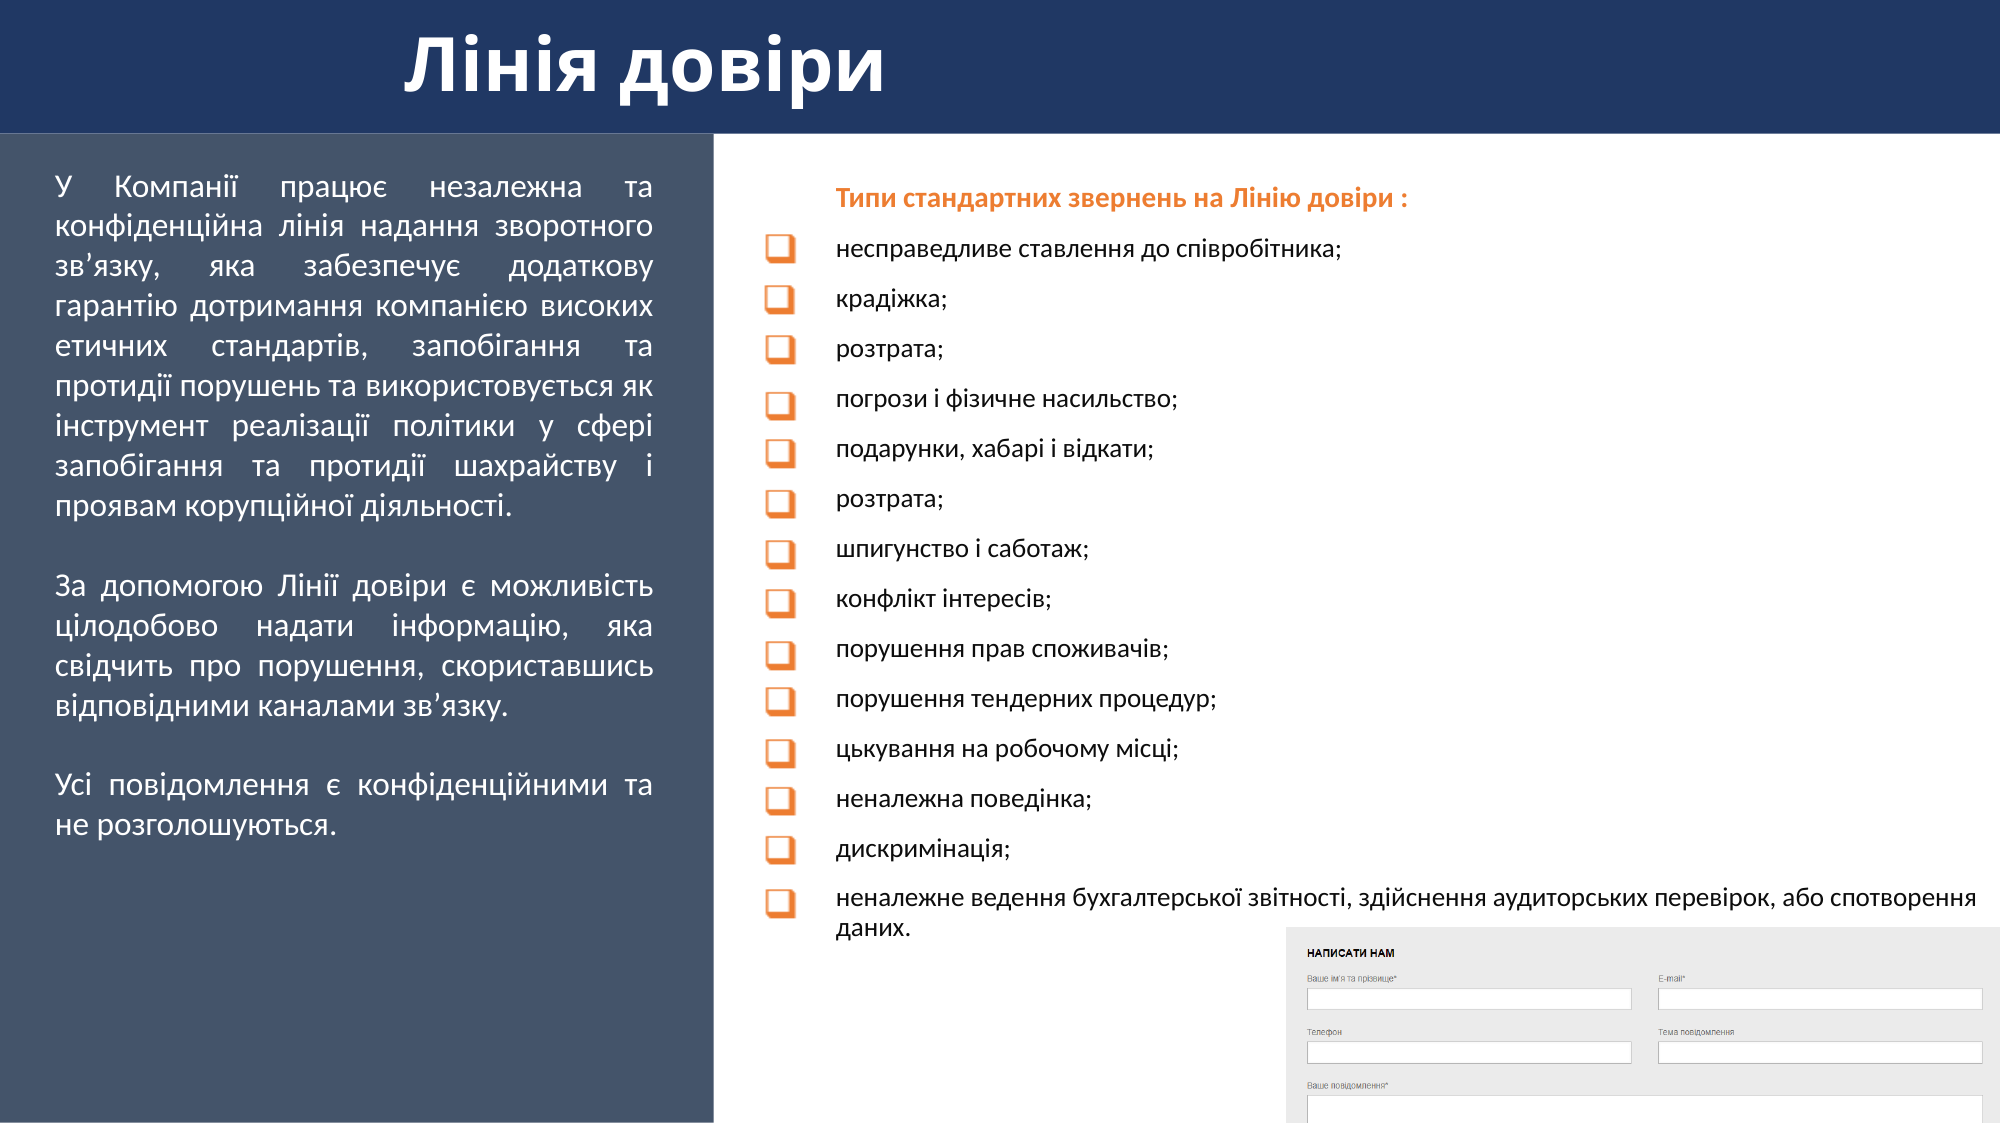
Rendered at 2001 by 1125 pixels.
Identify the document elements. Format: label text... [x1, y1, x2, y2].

picture [758, 580, 801, 625]
text_box [0, 133, 715, 1124]
text_box Типи стандартних звернень на Лінію довіри : несправедливе ставлення до співробітника; крадіжка; розтрата; погрози і фізичне насильство; подарунки, хабарі і відкати; розтрата; шпигунство і саботаж; конфлікт інтересів; порушення прав споживачів; порушення тендерних процедур; цькування на робочому місці; неналежна поведінка; дискримінація; неналежне ведення бухгалтерської звітності, здійснення аудиторських перевірок, або спотворення даних. [820, 174, 2000, 1035]
picture [758, 730, 801, 775]
picture [758, 326, 801, 371]
text_box Лінія довіри [389, 19, 1944, 115]
picture [1286, 927, 2000, 1123]
picture [758, 430, 801, 475]
text_box У Компанії працює незалежна та конфіденційна лінія надання зворотного зв’язку, яка забезпечує додаткову гарантію дотримання компанією високих етичних стандартів, запобігання та протидії порушень та використовується як інструмент реалізації політики у сфері запобігання та протидії шахрайству і проявам корупційної діяльності. За допомогою Лінії довіри є можливість цілодобово надати інформацію, яка свідчить про порушення, скориставшись відповідними каналами зв’язку. Усі повідомлення є конфіденційними та не розголошуються. [40, 156, 670, 850]
picture [758, 632, 801, 677]
text_box [0, 0, 2000, 135]
picture [758, 531, 801, 576]
picture [758, 827, 801, 871]
picture [758, 225, 801, 270]
picture [758, 880, 801, 925]
picture [758, 383, 801, 428]
picture [758, 481, 801, 526]
picture [758, 678, 801, 723]
picture [757, 276, 800, 321]
picture [758, 778, 801, 822]
